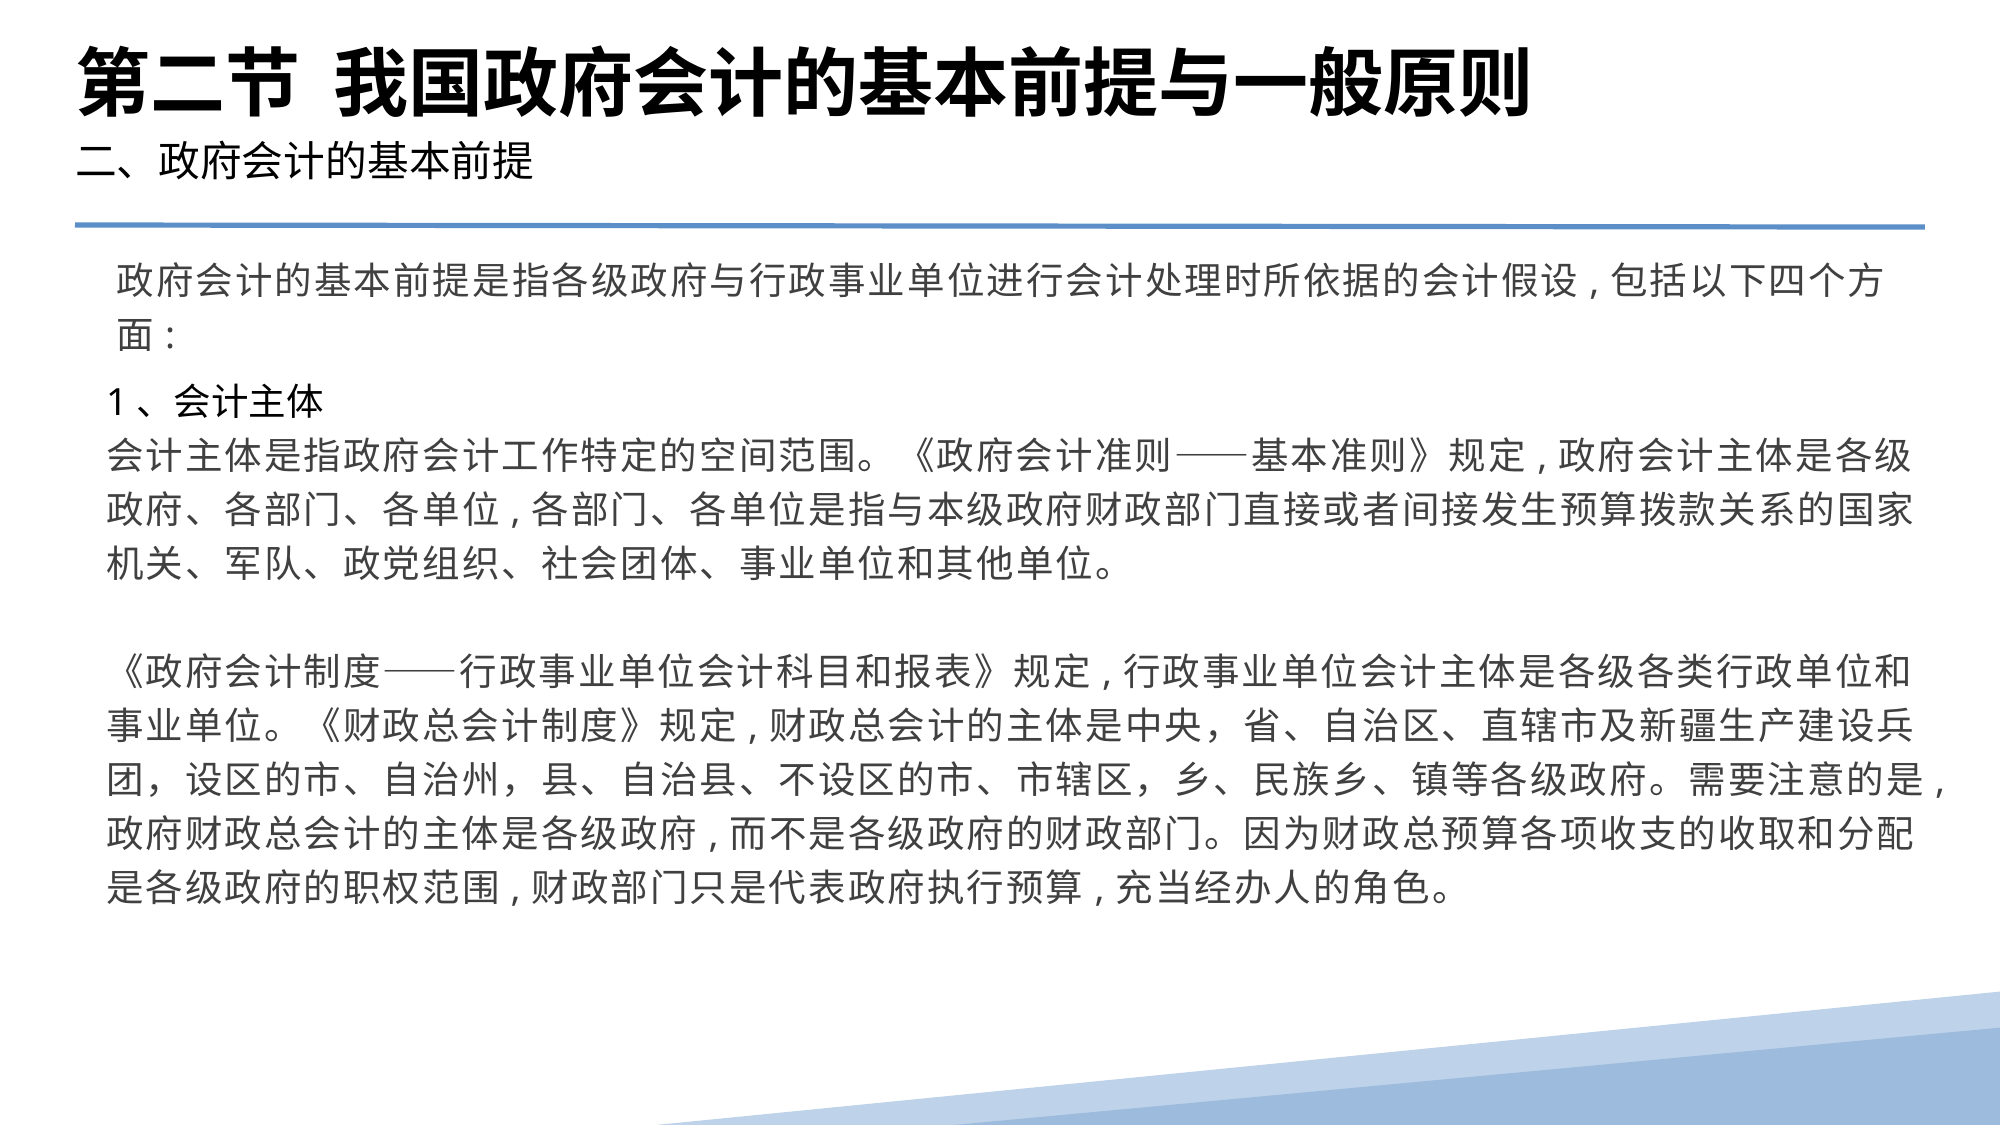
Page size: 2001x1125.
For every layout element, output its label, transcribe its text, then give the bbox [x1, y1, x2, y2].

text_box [656, 991, 2000, 1125]
text_box 第二节 我国政府会计的基本前提与一般原则 [75, 24, 1925, 124]
text_box 1、会计主体 会计主体是指政府会计工作特定的空间范围。《政府会计准则——基本准则》规定,政府会计主体是各级政府、各部门、各单位,各部门、各单位是指与本级政府财政部门直接或者间接发生预算拨款关系的国家机关、军队、政党组织、社会团体、事业单位和其他单位。 《政府会计制度——行政事业单位会计科目和报表》规定,行政事业单位会计主体是各级各类行政单位和事业单位。《财政总会计制度》规定,财政总会计的主体是中央，省、自治区、直辖市及新疆生产建设兵团，设区的市、自治州，县、自治县、不设区的市、市辖区，乡、民族乡、镇等各级政府。需要注意的是,政府财政总会计的主体是各级政府,而不是各级政府的财政部门。因为财政总预算各项收支的收取和分配是各级政府的职权范围,财政部门只是代表政府执行预算,充当经办人的角色。 [106, 368, 1947, 1046]
text_box 政府会计的基本前提是指各级政府与行政事业单位进行会计处理时所依据的会计假设,包括以下四个方面: [106, 228, 1925, 368]
text_box 二、政府会计的基本前提 [75, 124, 1925, 200]
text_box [74, 224, 1925, 228]
